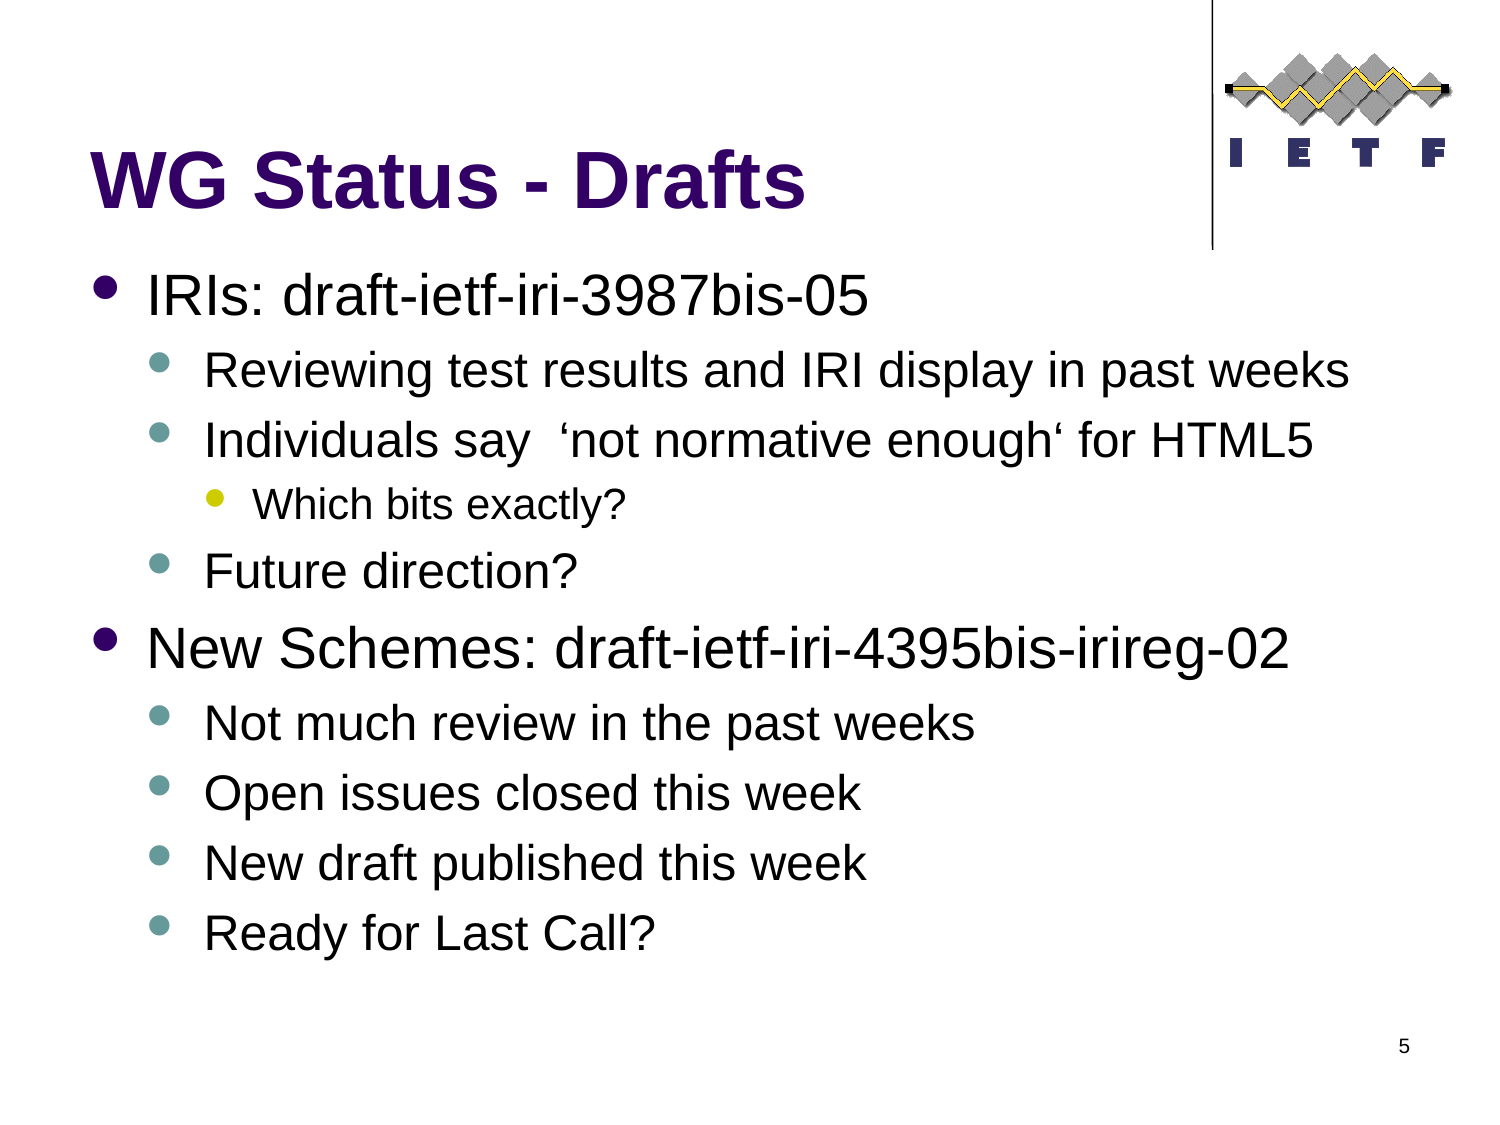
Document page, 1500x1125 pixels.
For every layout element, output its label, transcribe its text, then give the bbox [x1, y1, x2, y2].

picture [1212, 37, 1463, 181]
title WG Status - Drafts [74, 19, 1201, 233]
list IRIs: draft-ietf-iri-3987bis-05 Reviewing test results and IRI display in past weeks Individuals say ‘not normative enough‘ for HTML5 Which bits exactly? Future direction? New Schemes: draft-ietf-iri-4395bis-irireg-02 Not much review in the past weeks Open issues closed this week New draft published this week Ready for Last Call? [74, 249, 1426, 1094]
slide_number 5 [1074, 1024, 1426, 1101]
